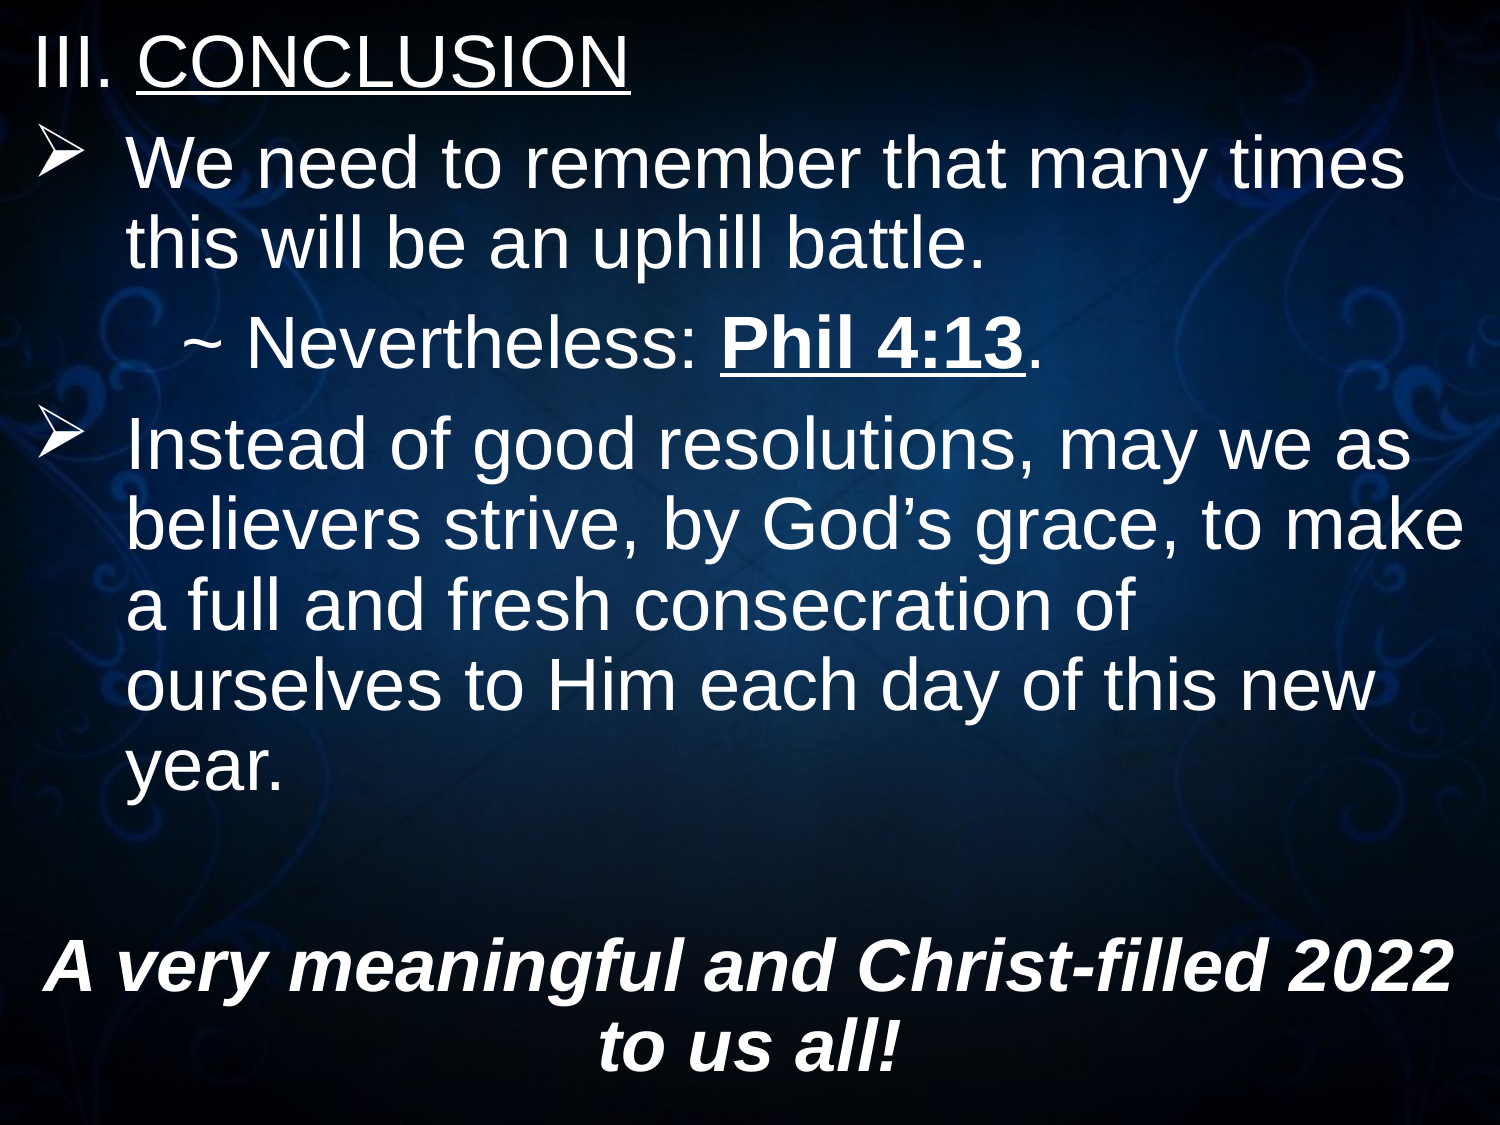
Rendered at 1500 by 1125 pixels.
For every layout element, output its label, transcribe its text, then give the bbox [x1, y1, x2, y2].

picture [0, 0, 1500, 1125]
subtitle III. CONCLUSION We need to remember that many times this will be an uphill battle. ~ Nevertheless: Phil 4:13. Instead of good resolutions, may we as believers strive, by God’s grace, to make a full and fresh consecration of ourselves to Him each day of this new year. A very meaningful and Christ-filled 2022 to us all! [17, 15, 1483, 1100]
